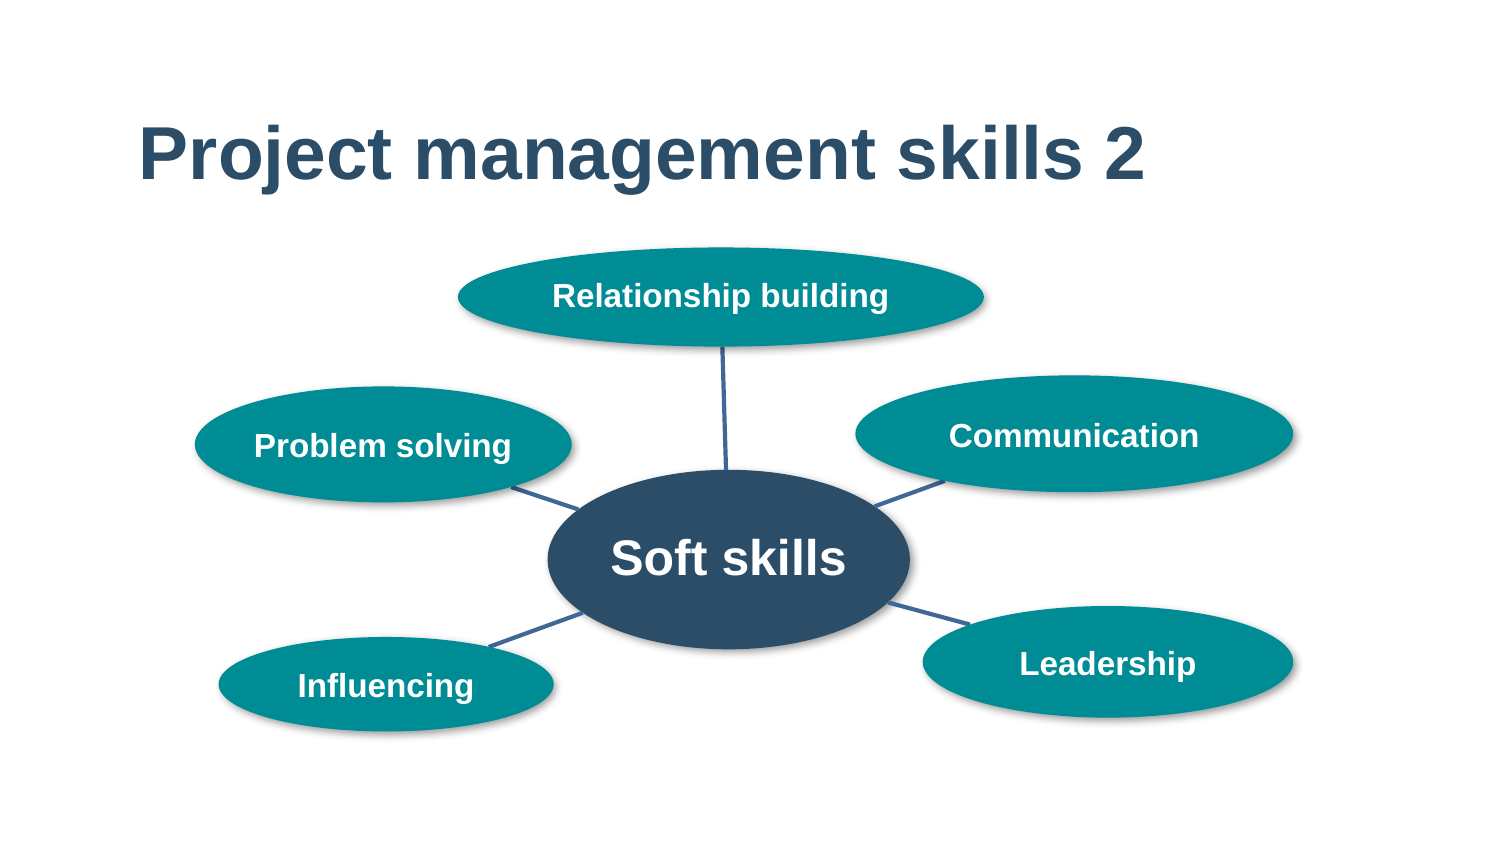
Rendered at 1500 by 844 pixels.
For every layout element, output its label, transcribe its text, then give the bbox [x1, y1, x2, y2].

title Project management skills 2 [123, 79, 1412, 220]
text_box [194, 220, 1294, 765]
